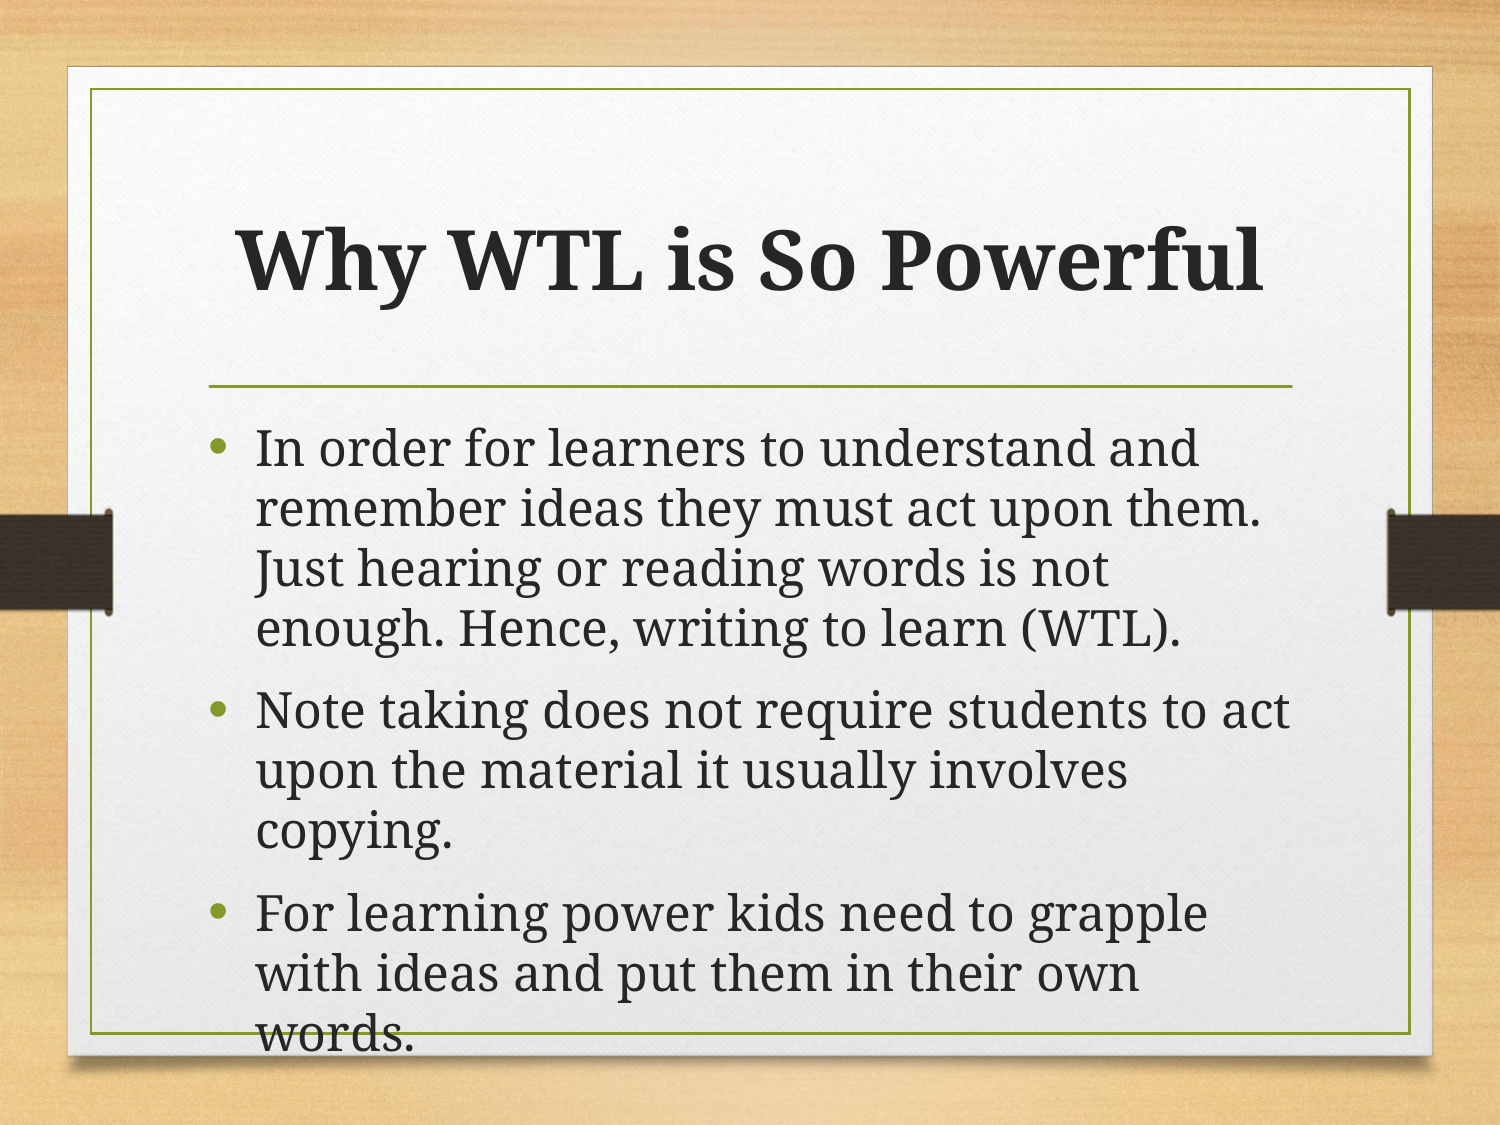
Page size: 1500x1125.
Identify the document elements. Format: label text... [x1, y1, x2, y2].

title Why WTL is So Powerful [193, 150, 1309, 365]
list In order for learners to understand and remember ideas they must act upon them. Just hearing or reading words is not enough. Hence, writing to learn (WTL). Note taking does not require students to act upon the material it usually involves copying. For learning power kids need to grapple with ideas and put them in their own words. [193, 408, 1309, 974]
picture [0, 0, 1500, 1125]
